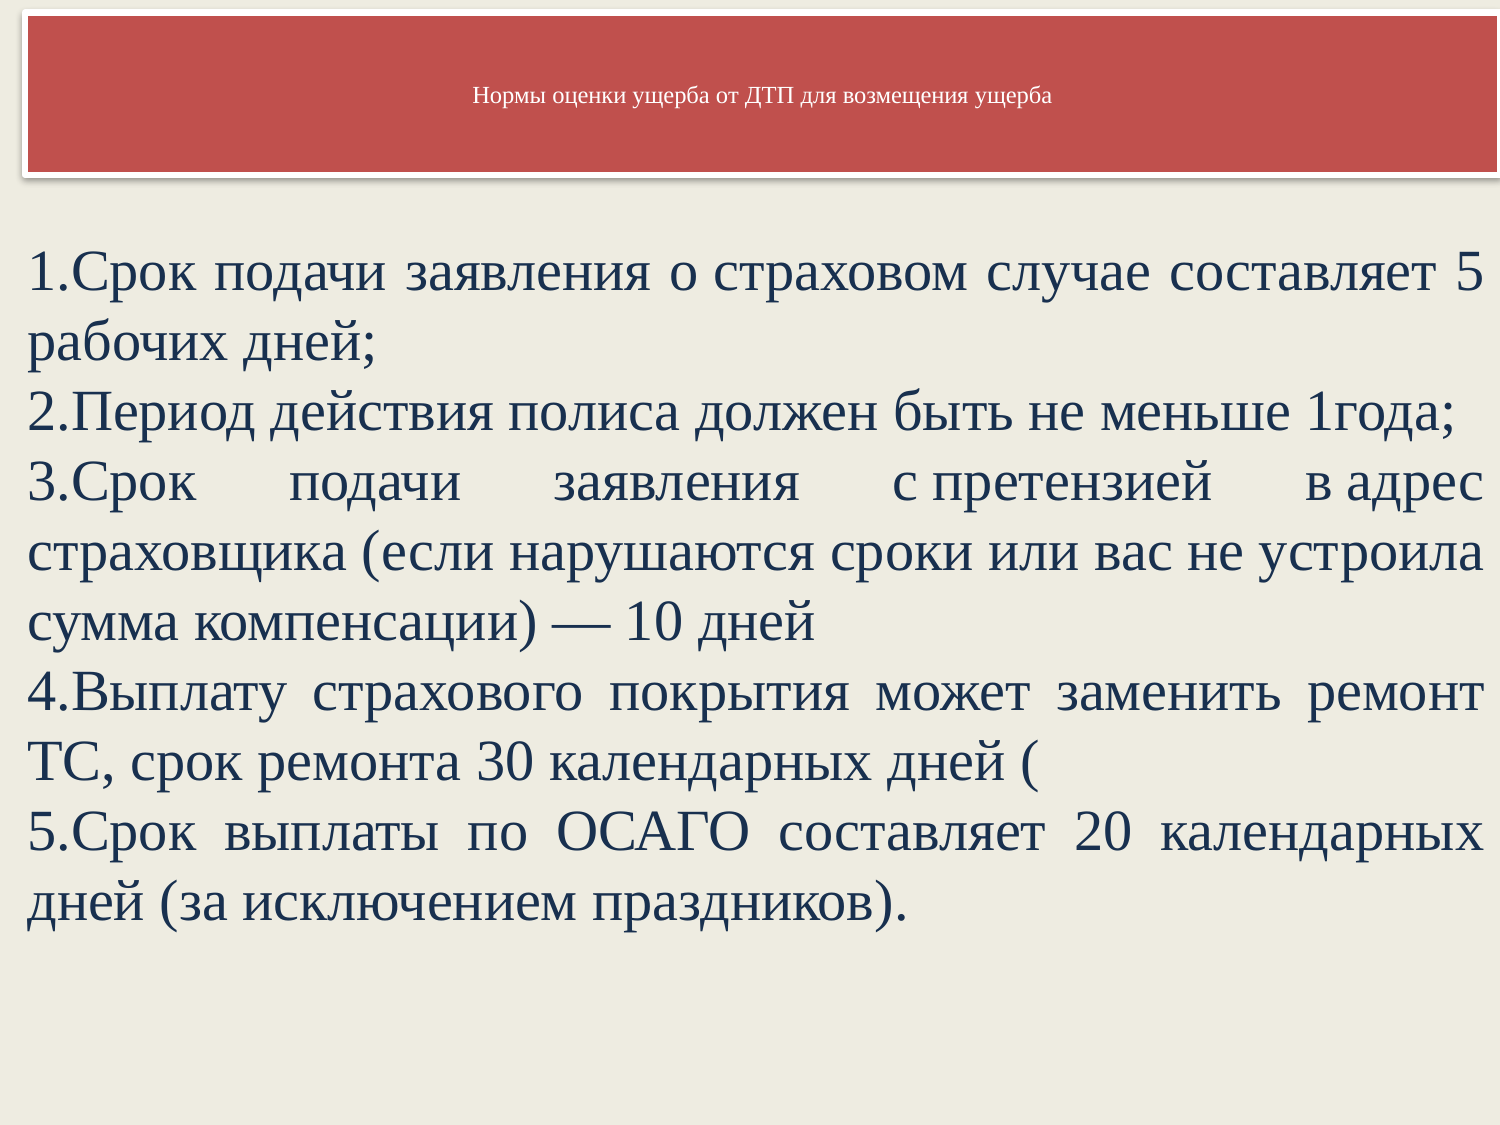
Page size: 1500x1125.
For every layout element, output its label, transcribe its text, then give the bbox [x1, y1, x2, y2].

title Нормы оценки ущерба от ДТП для возмещения ущерба [22, 9, 1500, 178]
text_box 1.Срок подачи заявления о страховом случае составляет 5 рабочих дней; 2.Период действия полиса должен быть не меньше 1года; 3.Срок подачи заявления с претензией в адрес страховщика (если нарушаются сроки или вас не устроила сумма компенсации) — 10 дней 4.Выплату страхового покрытия может заменить ремонт ТС, срок ремонта 30 календарных дней ( 5.Срок выплаты по ОСАГО составляет 20 календарных дней (за исключением праздников). [12, 224, 1500, 940]
